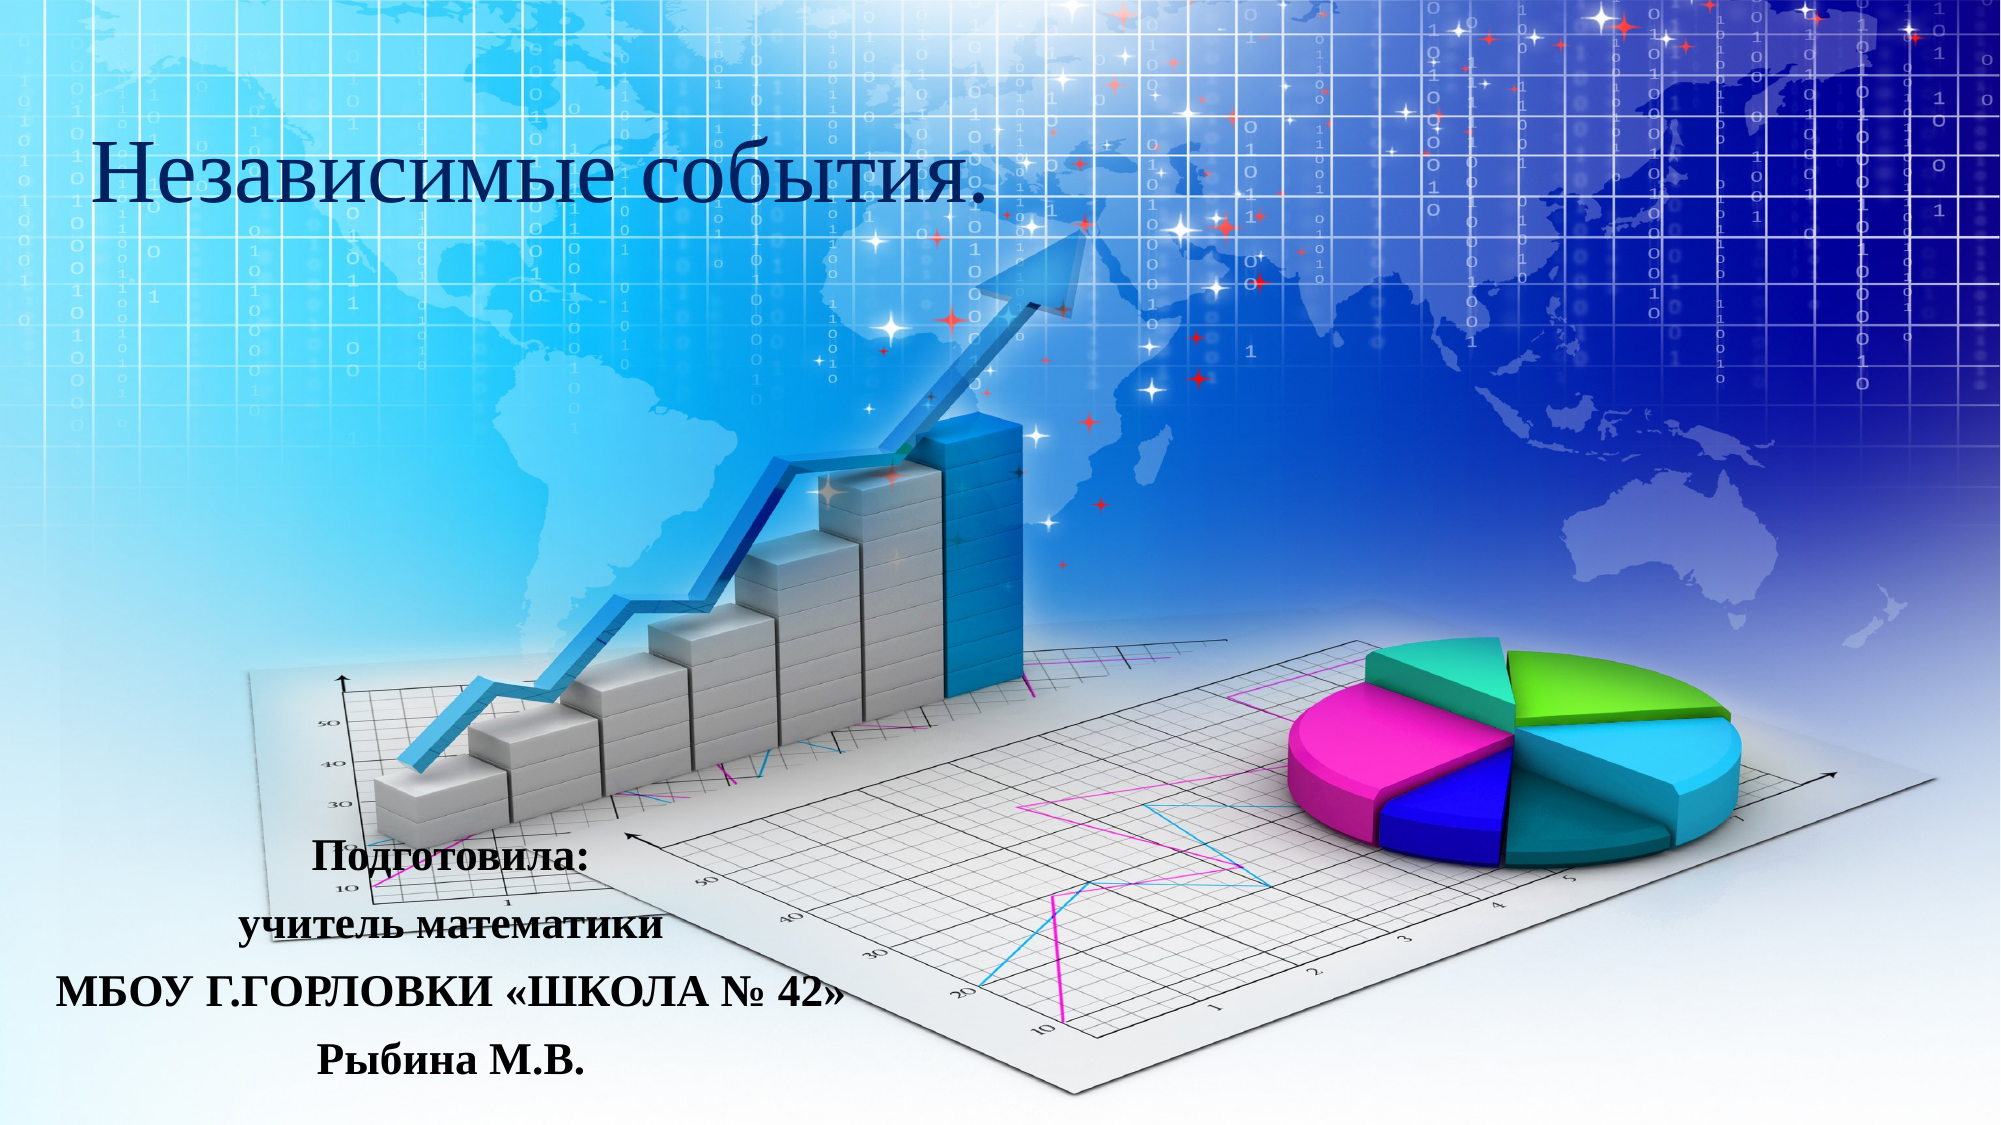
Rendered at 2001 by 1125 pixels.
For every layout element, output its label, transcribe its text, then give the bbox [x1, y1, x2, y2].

title Независимые собы­тия. [45, 29, 1036, 231]
subtitle Подготовила: учитель математики МБОУ Г.ГОРЛОВКИ «ШКОЛА № 42» Рыбина М.В. [17, 823, 885, 1095]
picture [0, 0, 2001, 1125]
